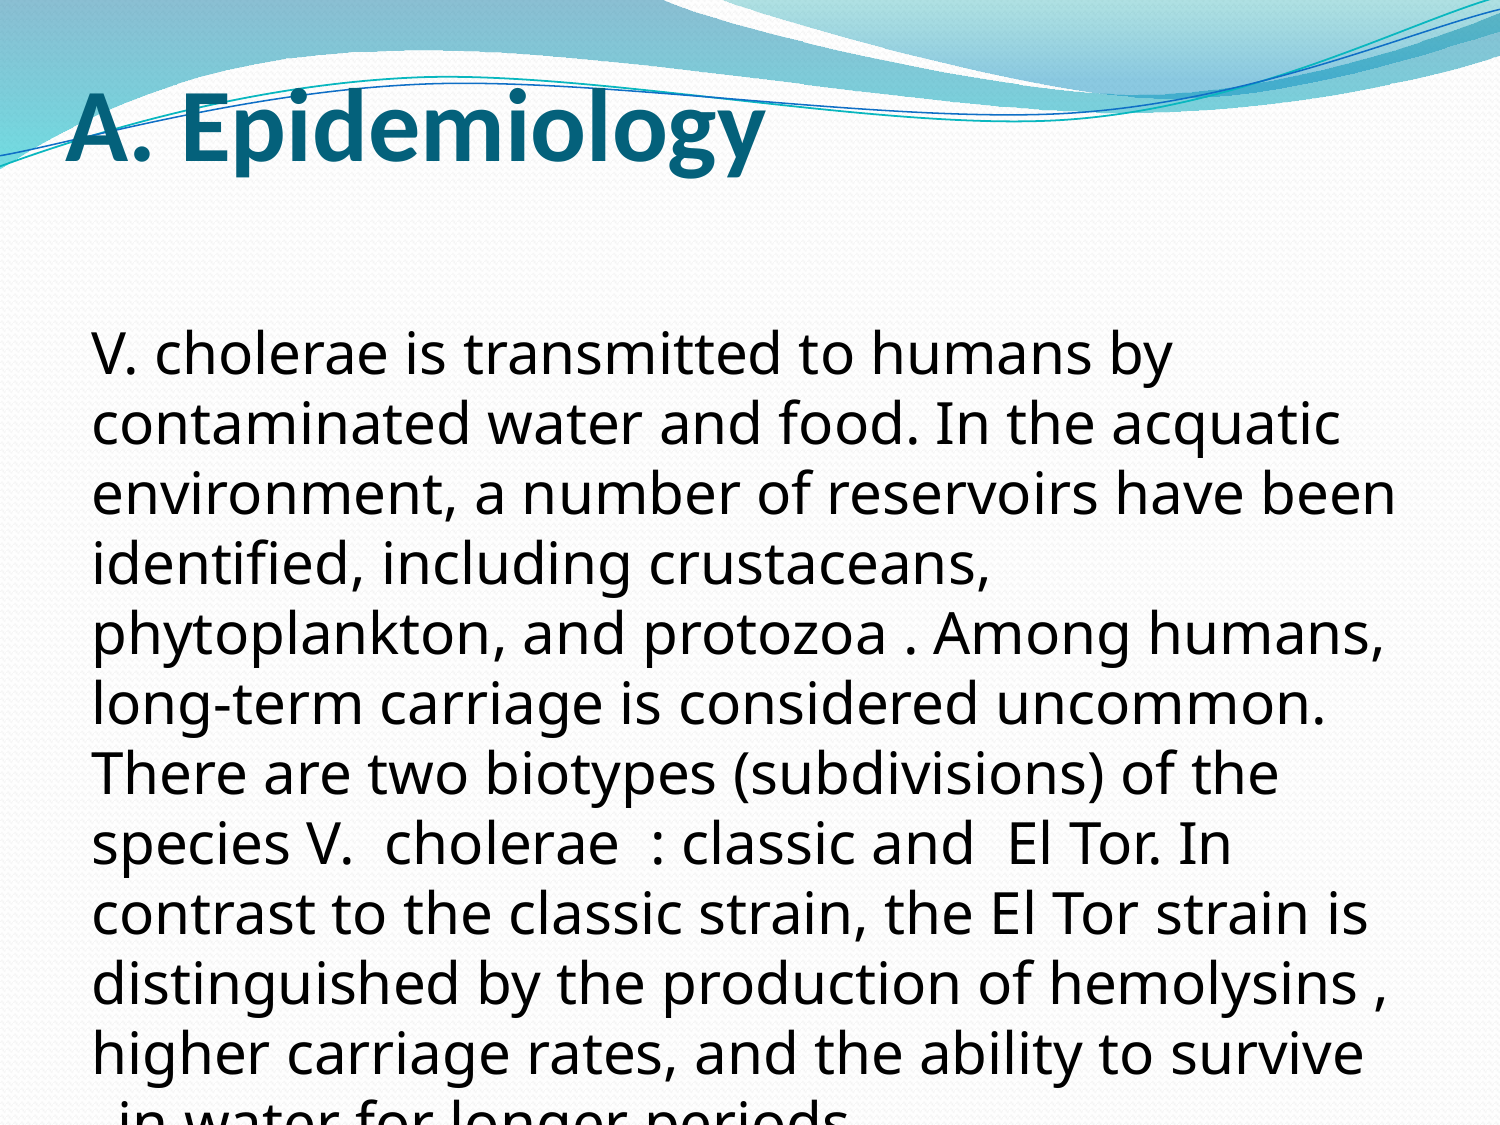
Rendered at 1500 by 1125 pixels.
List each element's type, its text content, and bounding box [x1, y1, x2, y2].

list V. cholerae is transmitted to humans by contaminated water and food. In the acquatic environment, a number of reservoirs have been identified, including crustaceans, phytoplankton, and protozoa . Among humans, long-term carriage is considered uncommon. There are two biotypes (subdivisions) of the species V. cholerae : classic and El Tor. In contrast to the classic strain, the El Tor strain is distinguished by the production of hemolysins , higher carriage rates, and the ability to survive in water for longer periods.. [76, 308, 1427, 1000]
title A. Epidemiology [64, 0, 1415, 182]
